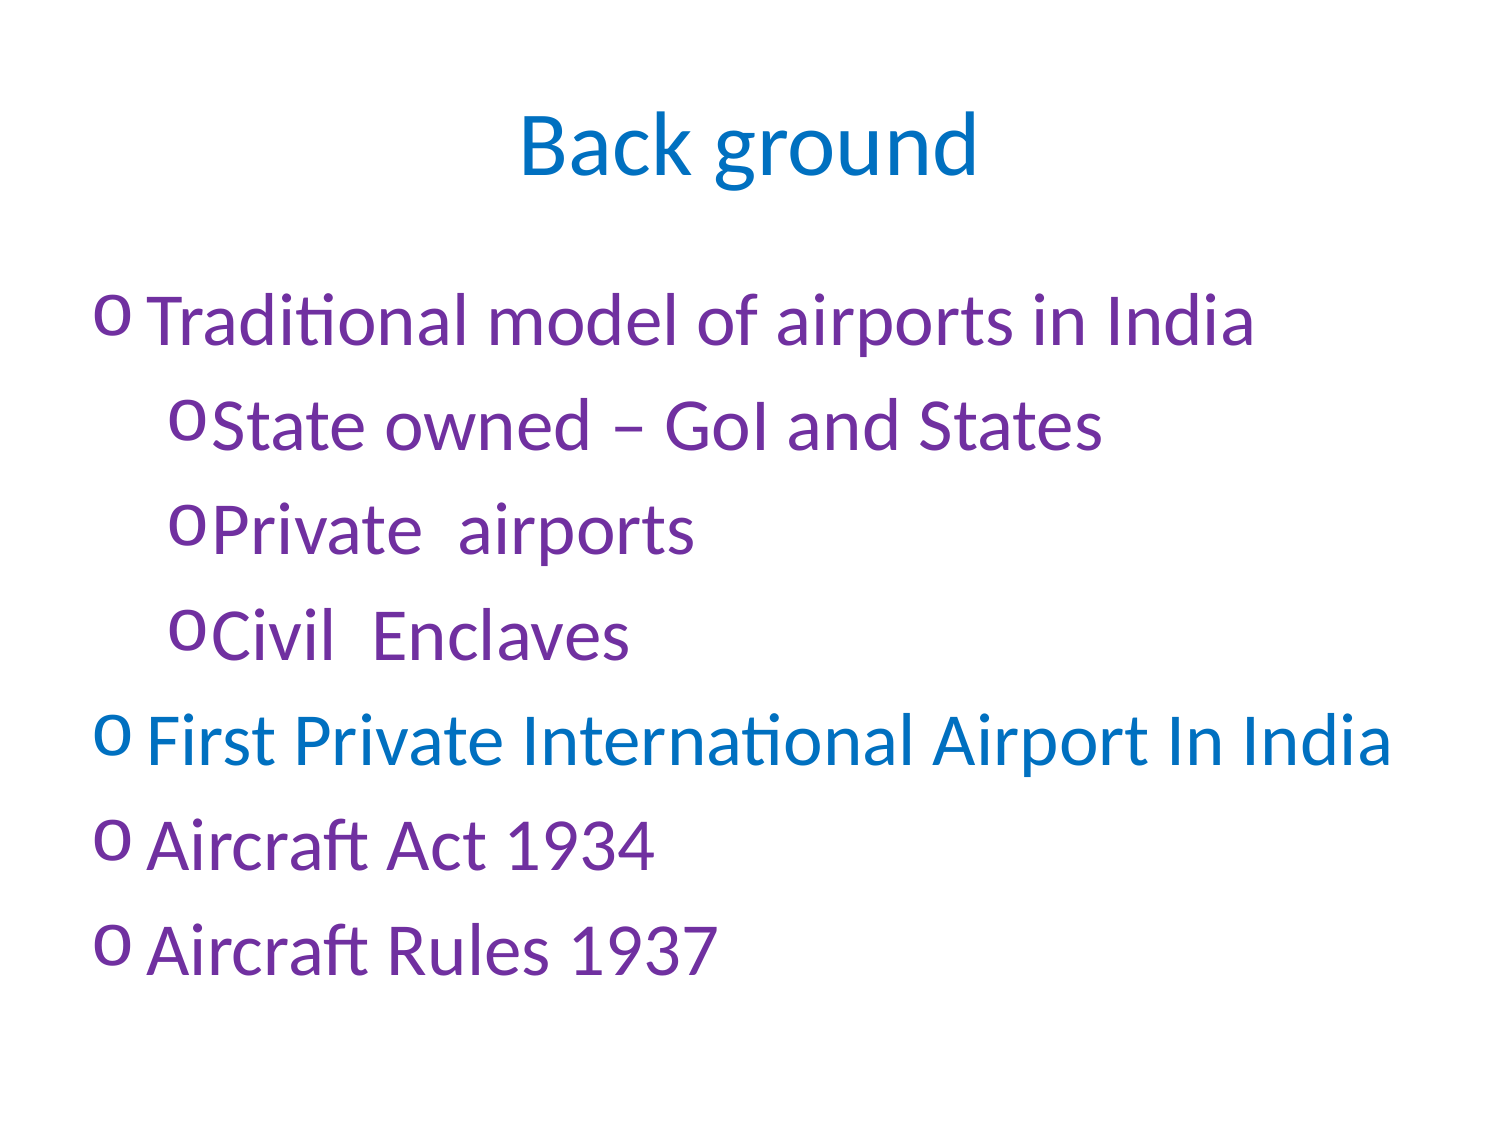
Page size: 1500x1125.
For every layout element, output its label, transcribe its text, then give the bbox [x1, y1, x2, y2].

list Traditional model of airports in India State owned – GoI and States Private airports Civil Enclaves First Private International Airport In India Aircraft Act 1934 Aircraft Rules 1937 [75, 262, 1425, 1005]
title Back ground [75, 45, 1425, 233]
